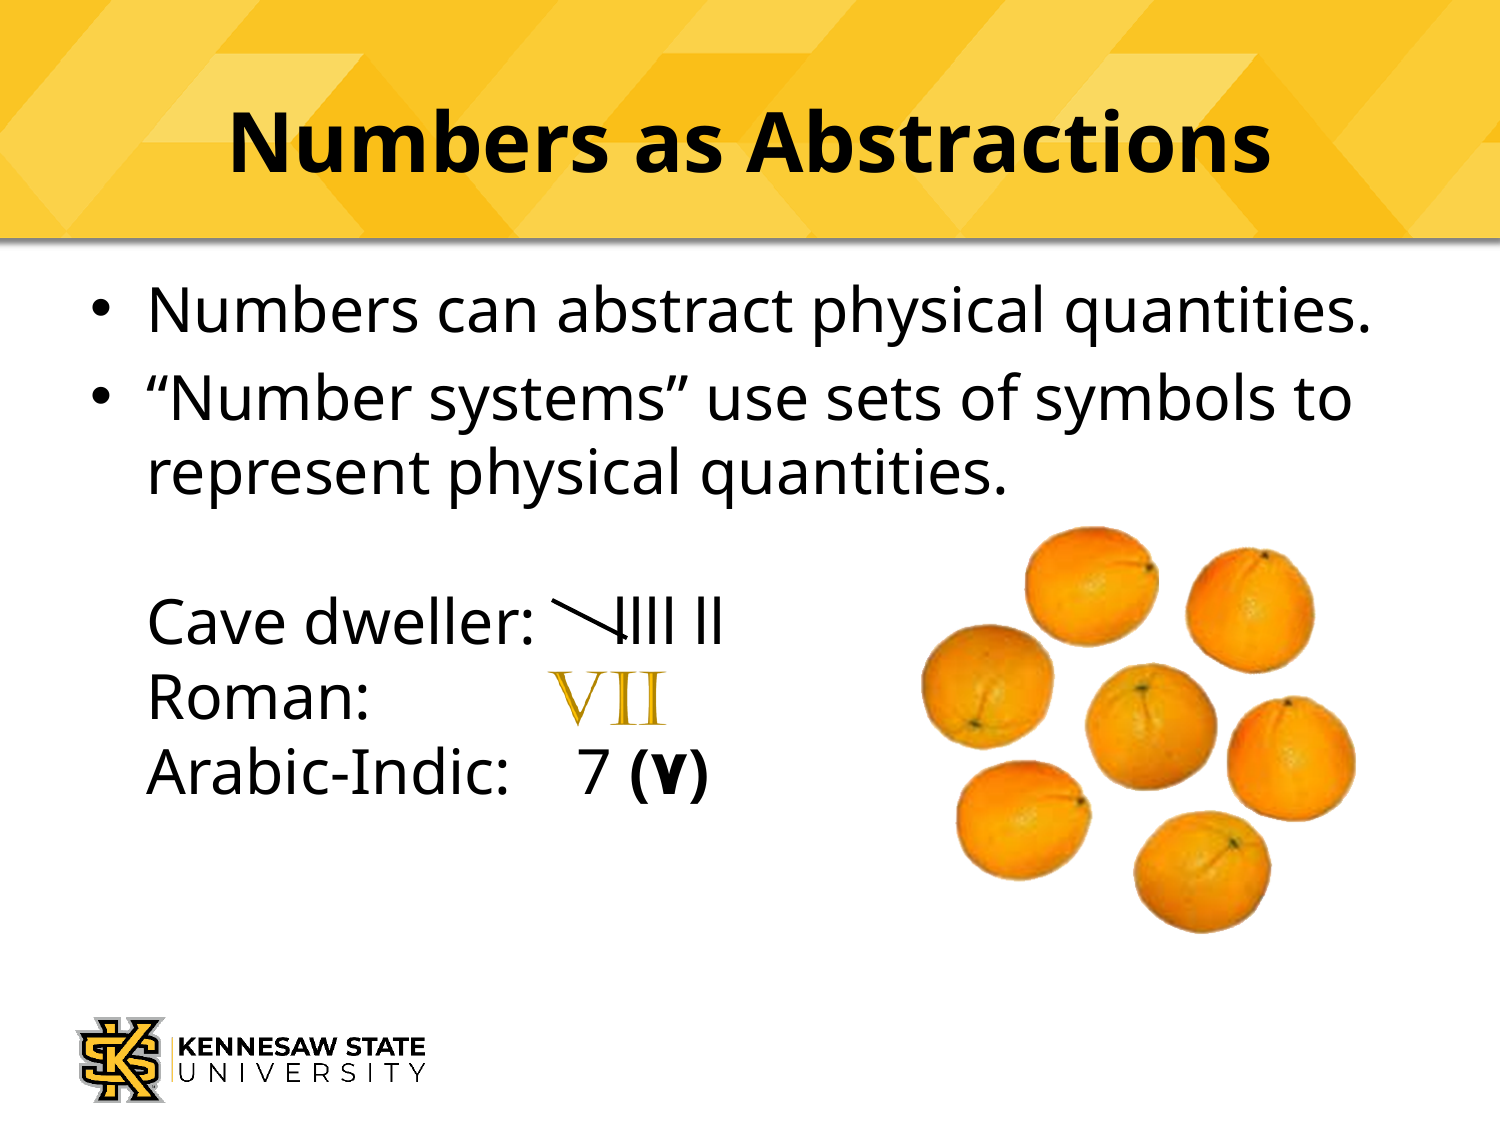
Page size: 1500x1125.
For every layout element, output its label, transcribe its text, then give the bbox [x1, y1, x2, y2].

picture [920, 524, 1357, 936]
picture [75, 1017, 425, 1103]
picture [0, 0, 1500, 251]
picture [545, 667, 668, 731]
list Numbers can abstract physical quantities. “Number systems” use sets of symbols to represent physical quantities. Cave dweller: llll ll Roman: Arabic-Indic: 7 (۷) [75, 262, 1425, 1005]
title Numbers as Abstractions [75, 45, 1425, 233]
